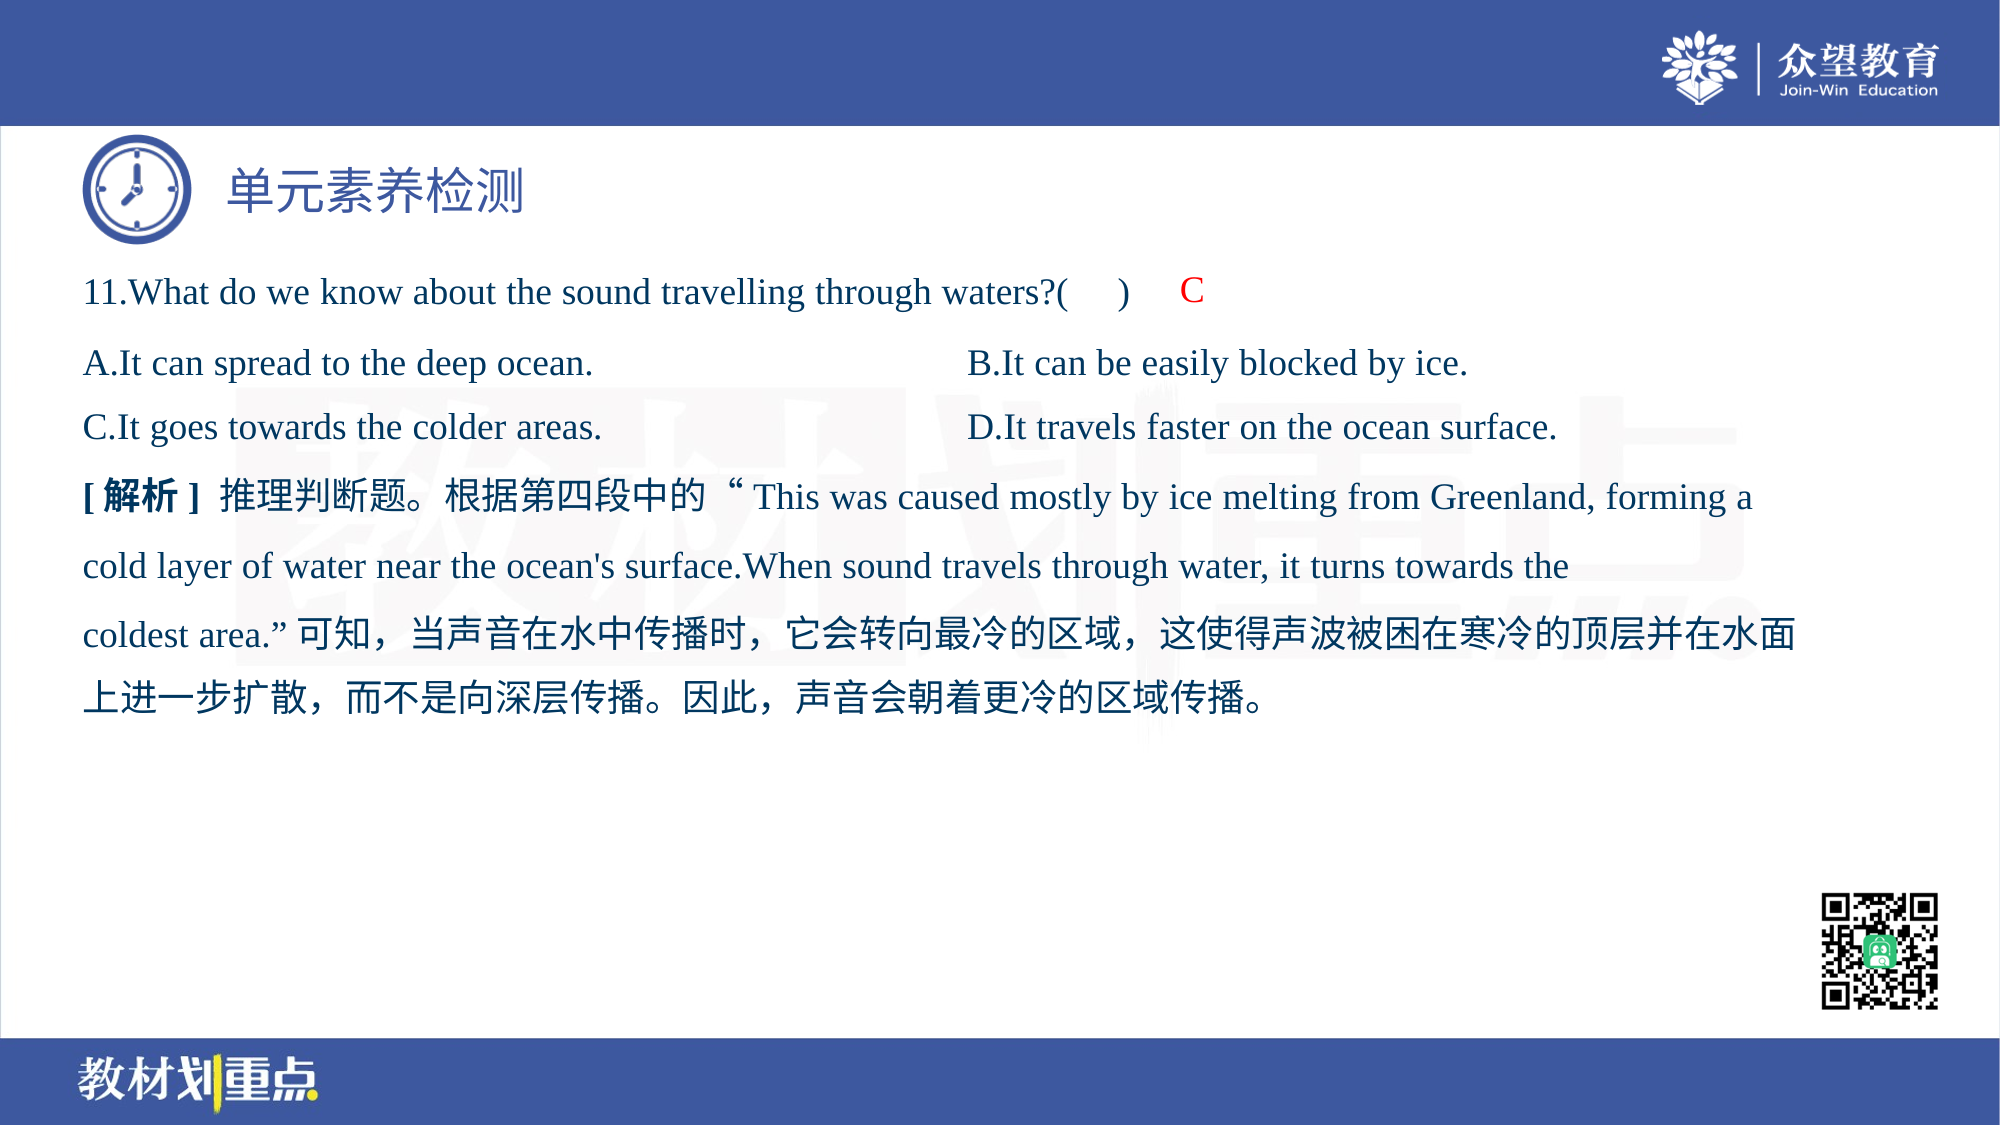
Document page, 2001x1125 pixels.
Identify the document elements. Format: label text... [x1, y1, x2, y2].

text_box [解析] 推理判断题。根据第四段中的“This was caused mostly by ice melting from Greenland, forming a cold layer of water near the ocean's surface.When sound travels through water, it turns towards the coldest area.”可知，当声音在水中传播时，它会转向最冷的区域，这使得声波被困在寒冷的顶层并在水面 上进一步扩散，而不是向深层传播。因此，声音会朝着更冷的区域传播。 [82, 448, 1817, 713]
text_box C [1166, 245, 1219, 304]
text_box A.It can spread to the deep ocean. B.It can be easily blocked by ice. C.It goes towards the colder areas. D.It travels faster on the ocean surface. [82, 313, 1817, 441]
text_box 11.What do we know about the sound travelling through waters?( ) [82, 247, 1817, 306]
picture [0, 0, 2000, 1125]
